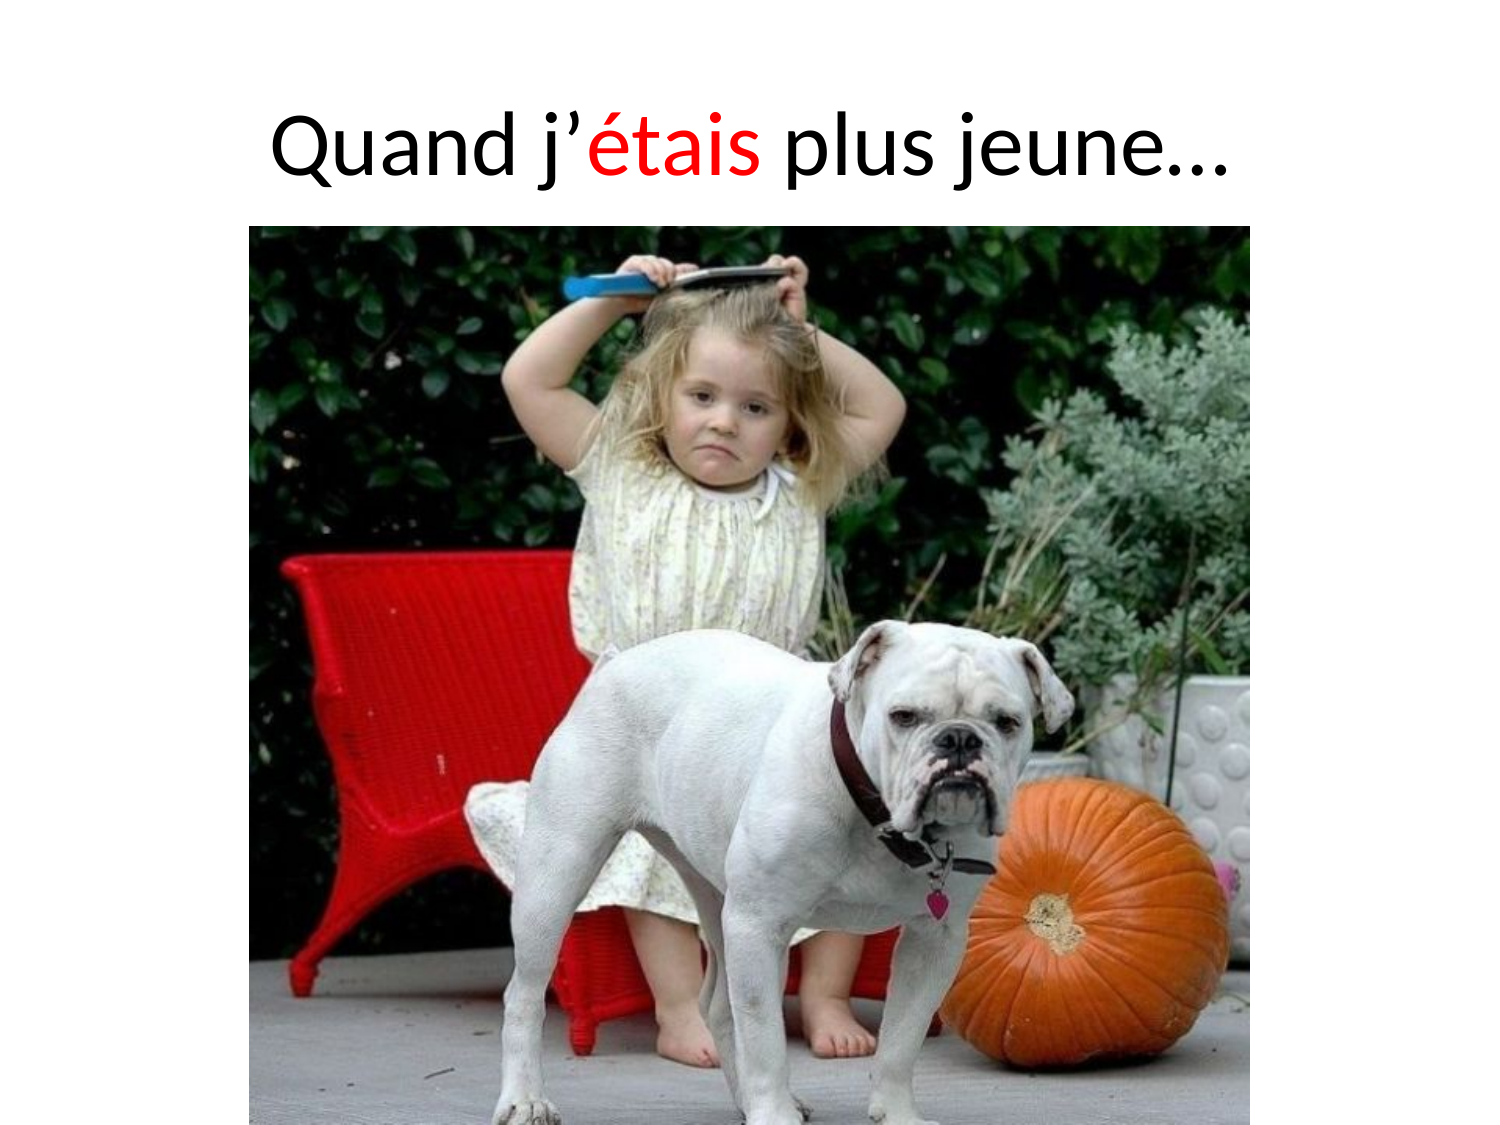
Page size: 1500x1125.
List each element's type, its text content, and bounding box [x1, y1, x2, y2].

title Quand j’étais plus jeune… [75, 45, 1425, 233]
picture [249, 226, 1251, 1125]
